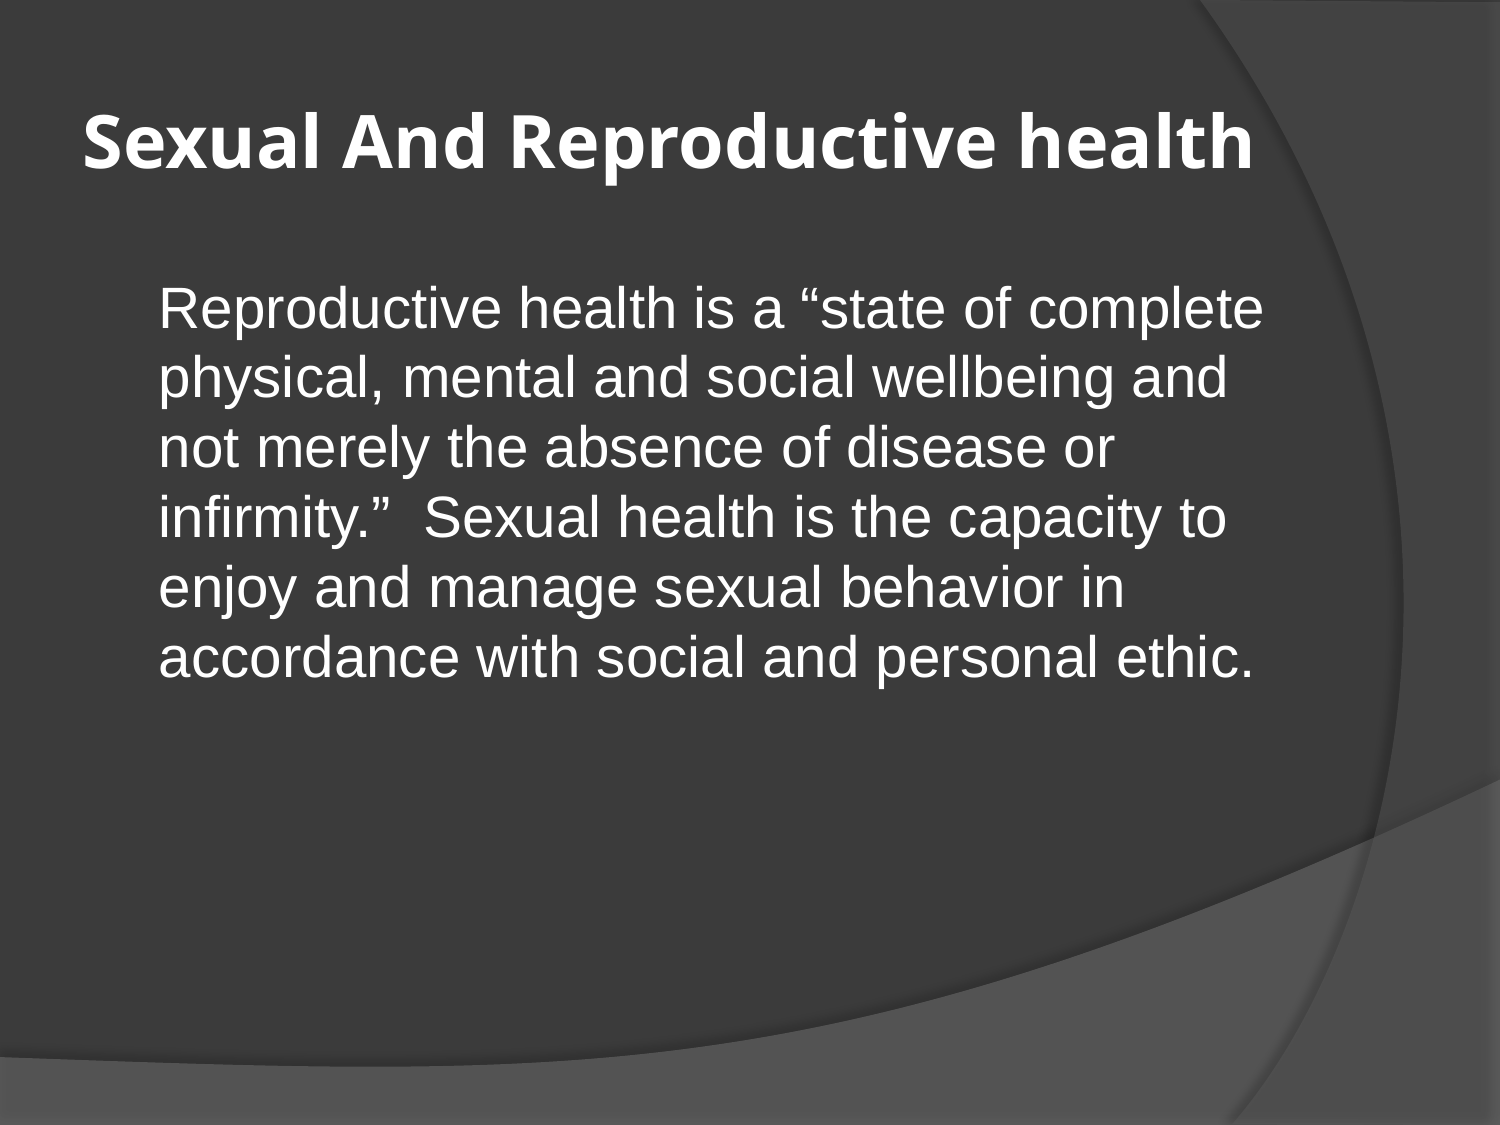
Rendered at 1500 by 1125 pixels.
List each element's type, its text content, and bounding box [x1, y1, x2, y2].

list Reproductive health is a “state of complete physical, mental and social wellbeing and not merely the absence of disease or infirmity.” Sexual health is the capacity to enjoy and manage sexual behavior in accordance with social and personal ethic. [75, 262, 1300, 1005]
title Sexual And Reproductive health [75, 45, 1300, 233]
